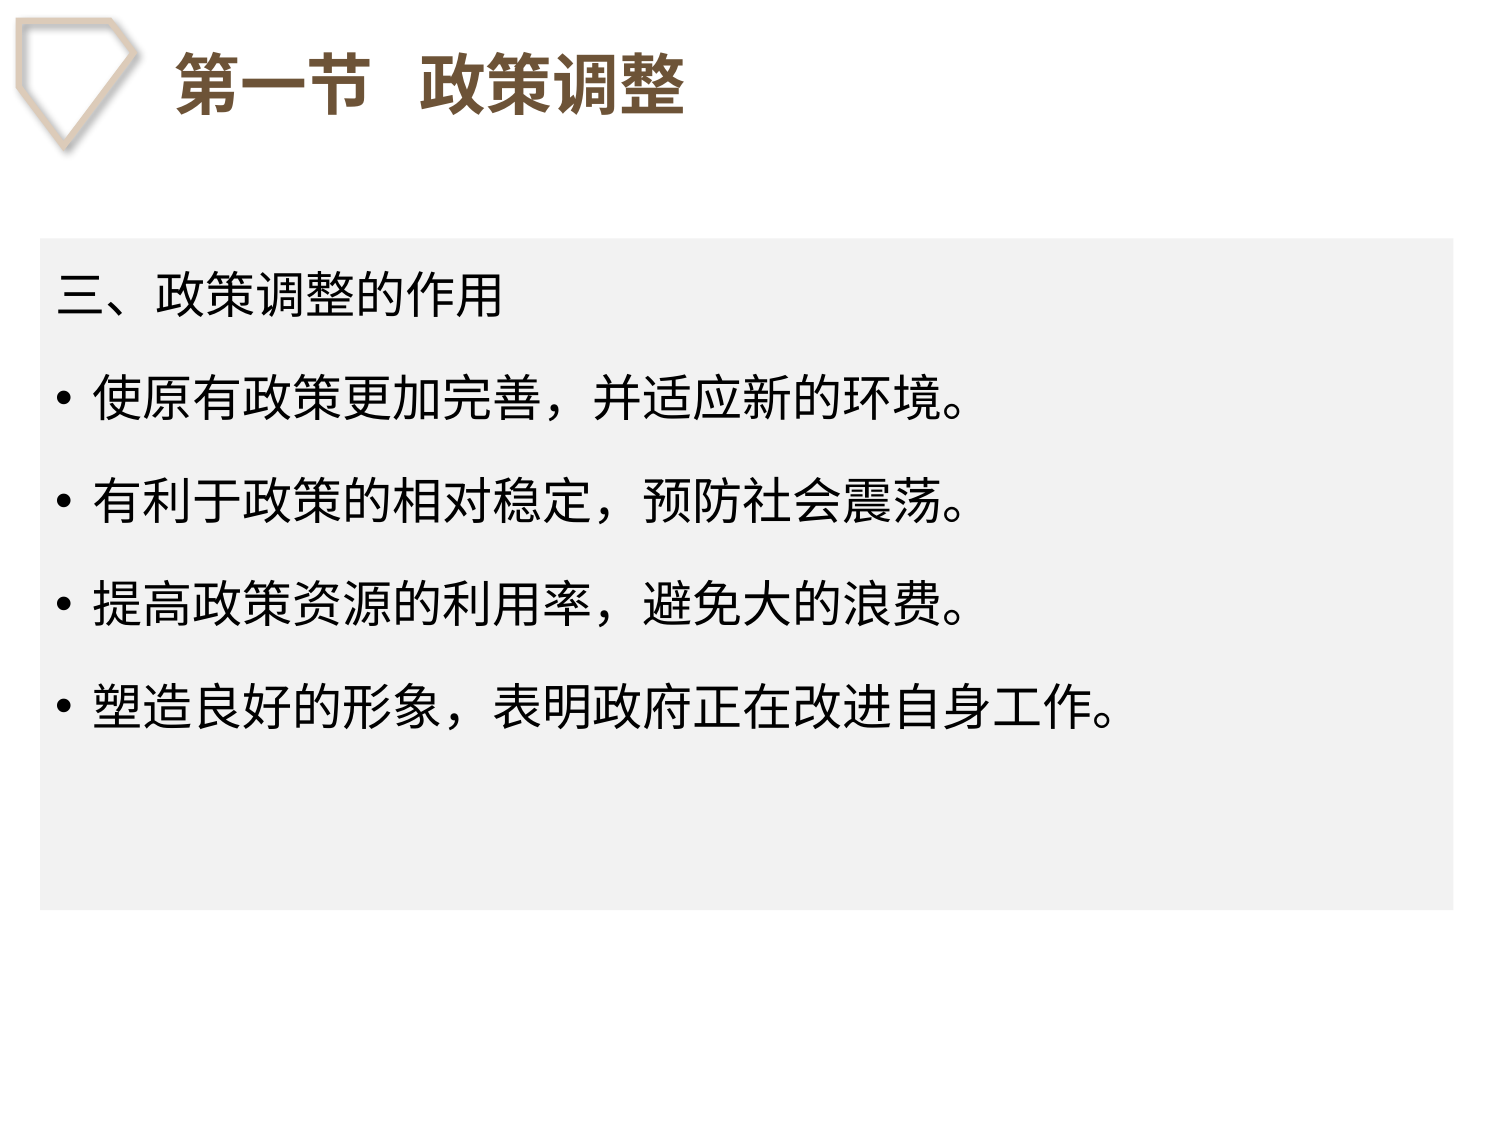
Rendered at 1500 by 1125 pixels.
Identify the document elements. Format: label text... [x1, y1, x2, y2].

list 三、政策调整的作用 使原有政策更加完善，并适应新的环境。 有利于政策的相对稳定，预防社会震荡。 提高政策资源的利用率，避免大的浪费。 塑造良好的形象，表明政府正在改进自身工作。 [40, 238, 1454, 911]
title 第一节 政策调整 [158, 18, 1456, 159]
